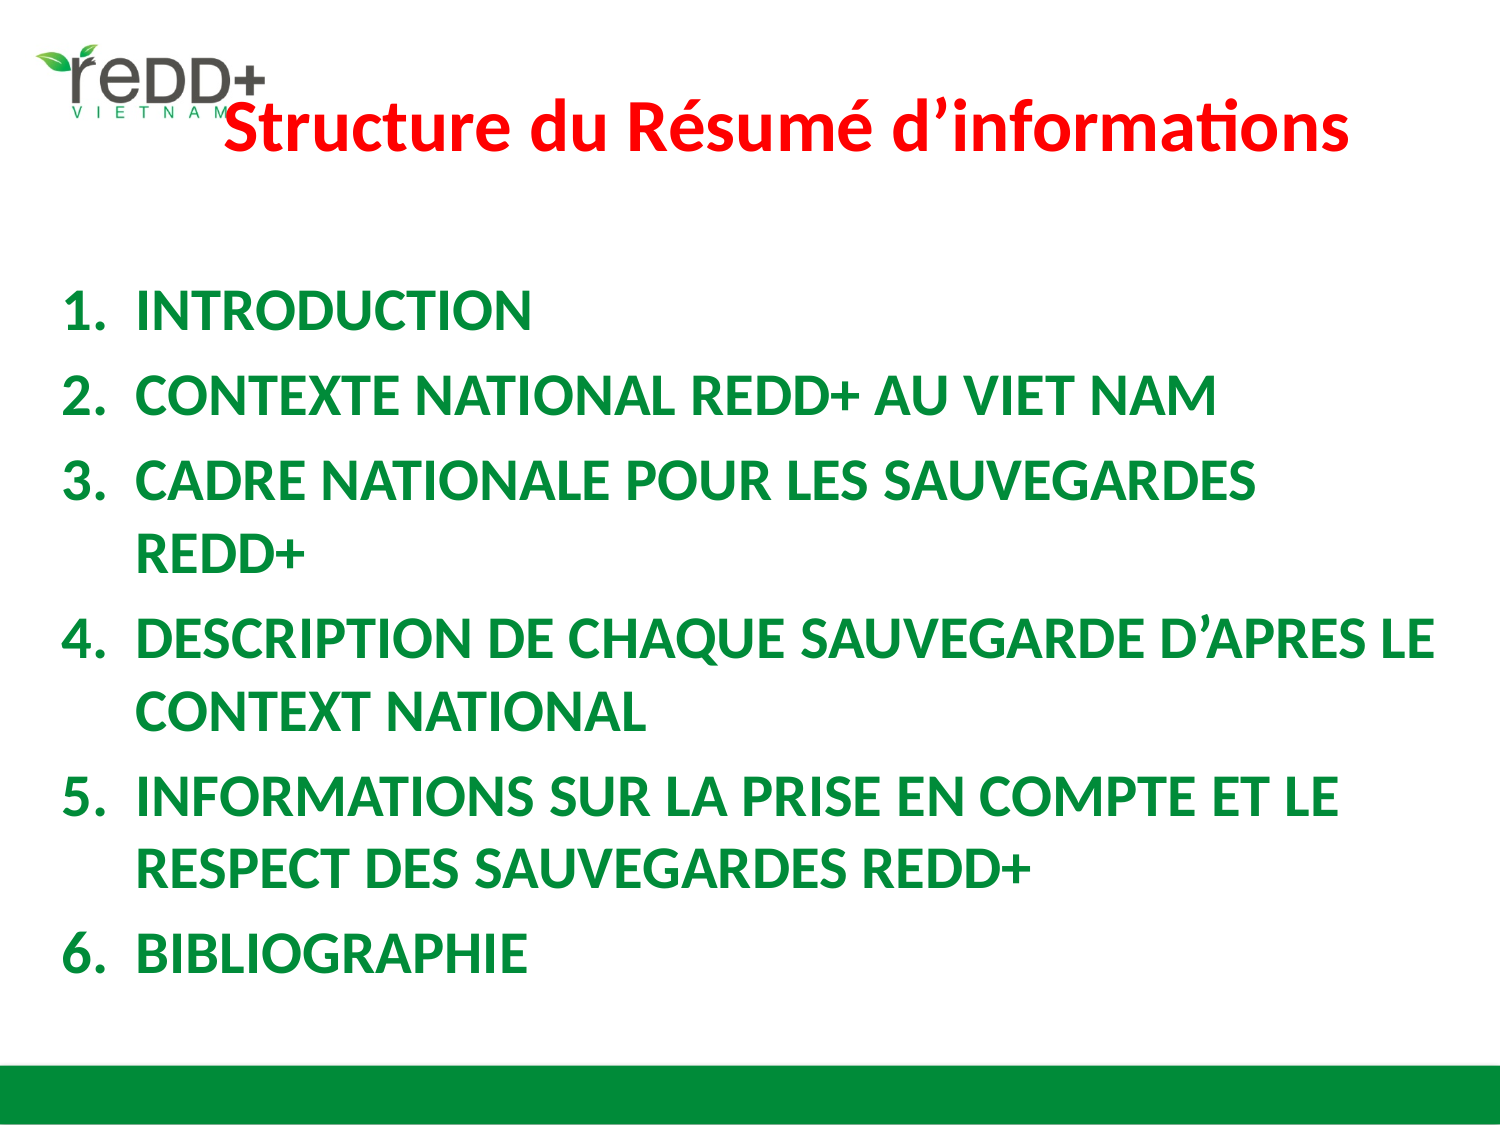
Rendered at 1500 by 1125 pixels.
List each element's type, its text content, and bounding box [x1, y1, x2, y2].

title Structure du Résumé d’informations [93, 48, 1482, 196]
list INTRODUCTION CONTEXTE NATIONAL REDD+ AU VIET NAM CADRE NATIONALE POUR LES SAUVEGARDES REDD+ DESCRIPTION DE CHAQUE SAUVEGARDE D’APRES LE CONTEXT NATIONAL INFORMATIONS SUR LA PRISE EN COMPTE ET LE RESPECT DES SAUVEGARDES REDD+ BIBLIOGRAPHIE [46, 262, 1454, 1000]
picture [14, 0, 297, 277]
